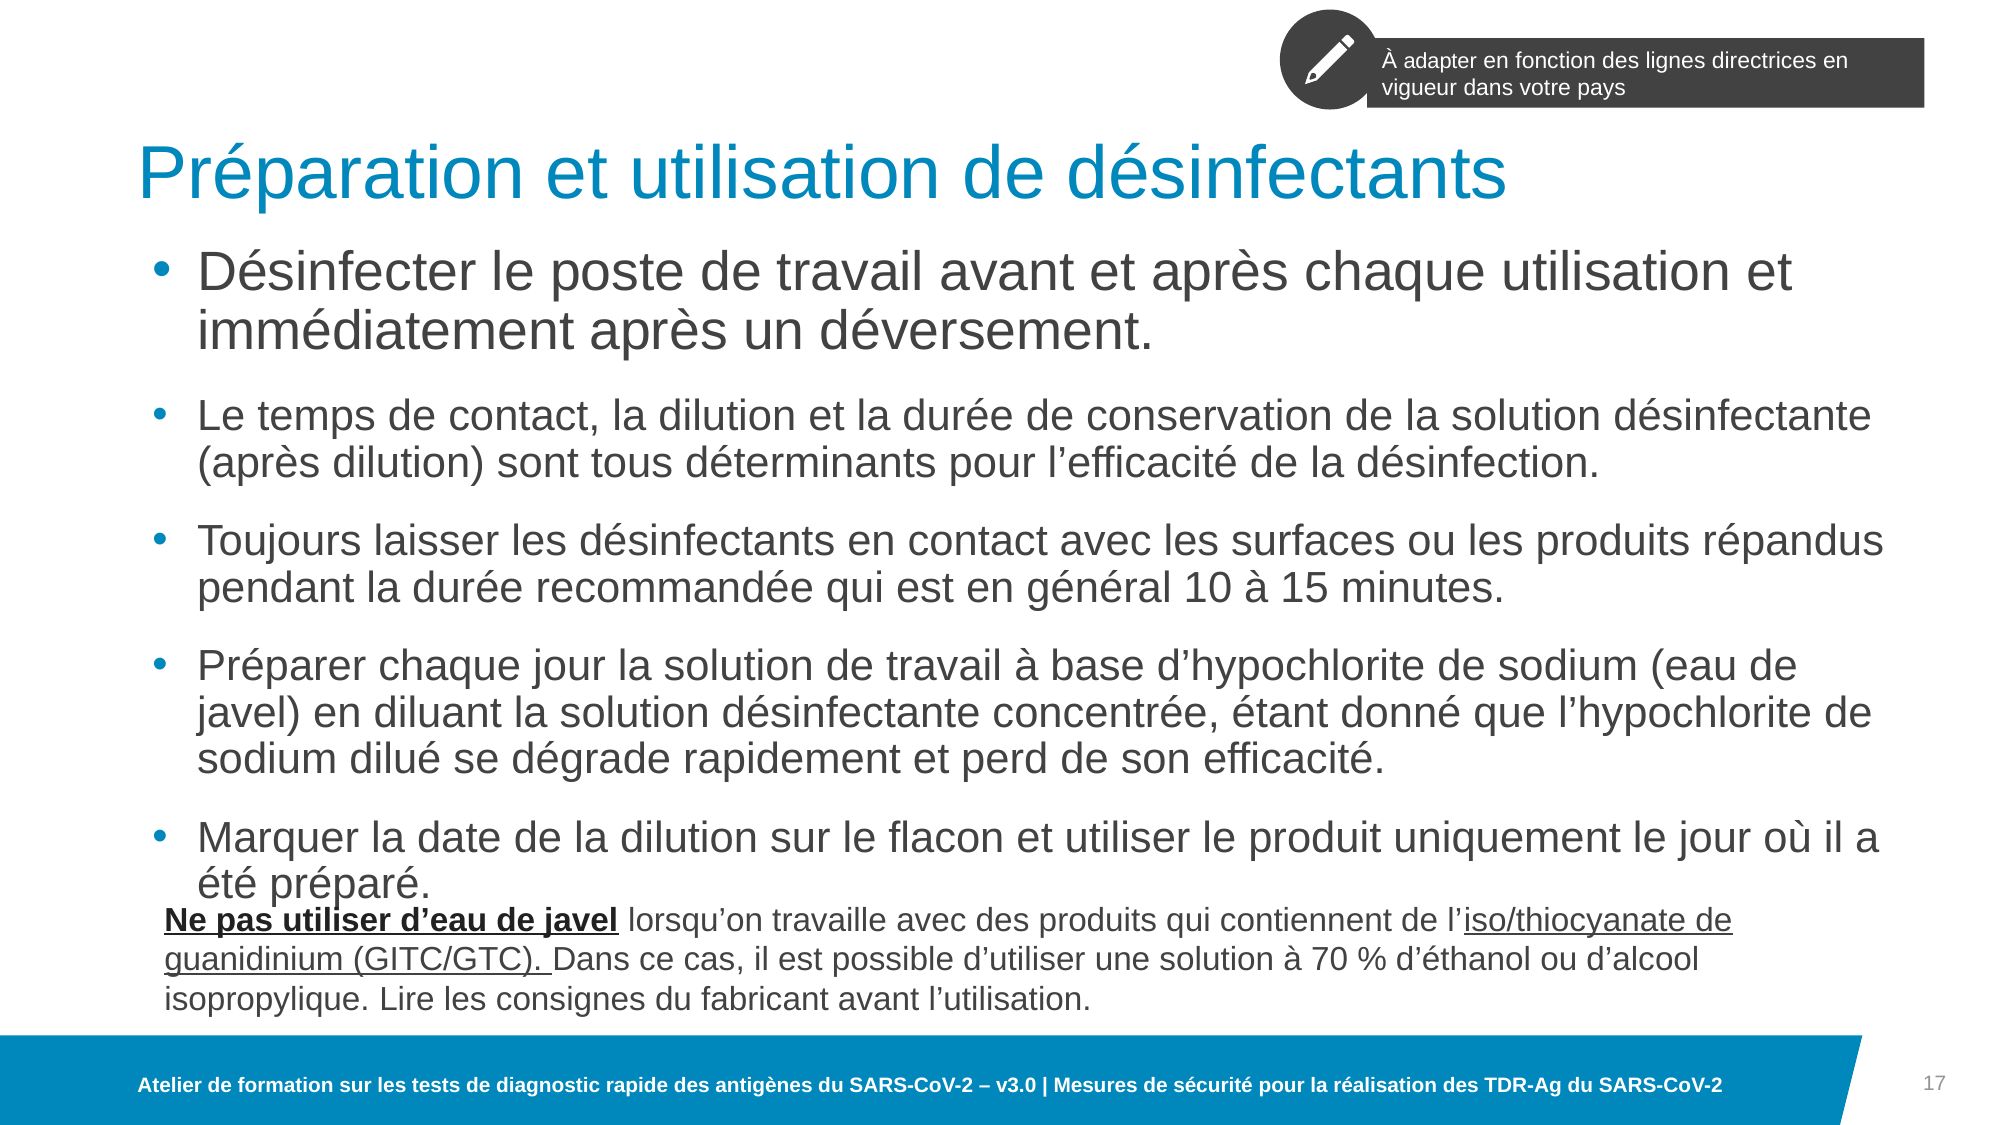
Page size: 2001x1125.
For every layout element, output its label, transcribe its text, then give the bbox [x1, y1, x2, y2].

title Préparation et utilisation de désinfectants [137, 59, 1863, 215]
footer Atelier de formation sur les tests de diagnostic rapide des antigènes du SARS-CoV-2 – v3.0 | Mesures de sécurité pour la réalisation des TDR-Ag du SARS-CoV-2 [137, 1042, 1762, 1125]
text_box Ne pas utiliser d’eau de javel lorsqu’on travaille avec des produits qui contiennent de l’iso/thiocyanate de guanidinium (GITC/GTC). Dans ce cas, il est possible d’utiliser une solution à 70 % d’éthanol ou d’alcool isopropylique. Lire les consignes du fabricant avant l’utilisation. [149, 890, 1863, 1065]
list Désinfecter le poste de travail avant et après chaque utilisation et immédiatement après un déversement. Le temps de contact, la dilution et la durée de conservation de la solution désinfectante (après dilution) sont tous déterminants pour l’efficacité de la désinfection. Toujours laisser les désinfectants en contact avec les surfaces ou les produits répandus pendant la durée recommandée qui est en général 10 à 15 minutes. Préparer chaque jour la solution de travail à base d’hypochlorite de sodium (eau de javel) en diluant la solution désinfectante concentrée, étant donné que l’hypochlorite de sodium dilué se dégrade rapidement et perd de son efficacité. Marquer la date de la dilution sur le flacon et utiliser le produit uniquement le jour où il a été préparé. [137, 234, 1905, 964]
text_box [1280, 10, 1925, 109]
slide_number 17 [1862, 1035, 1947, 1125]
